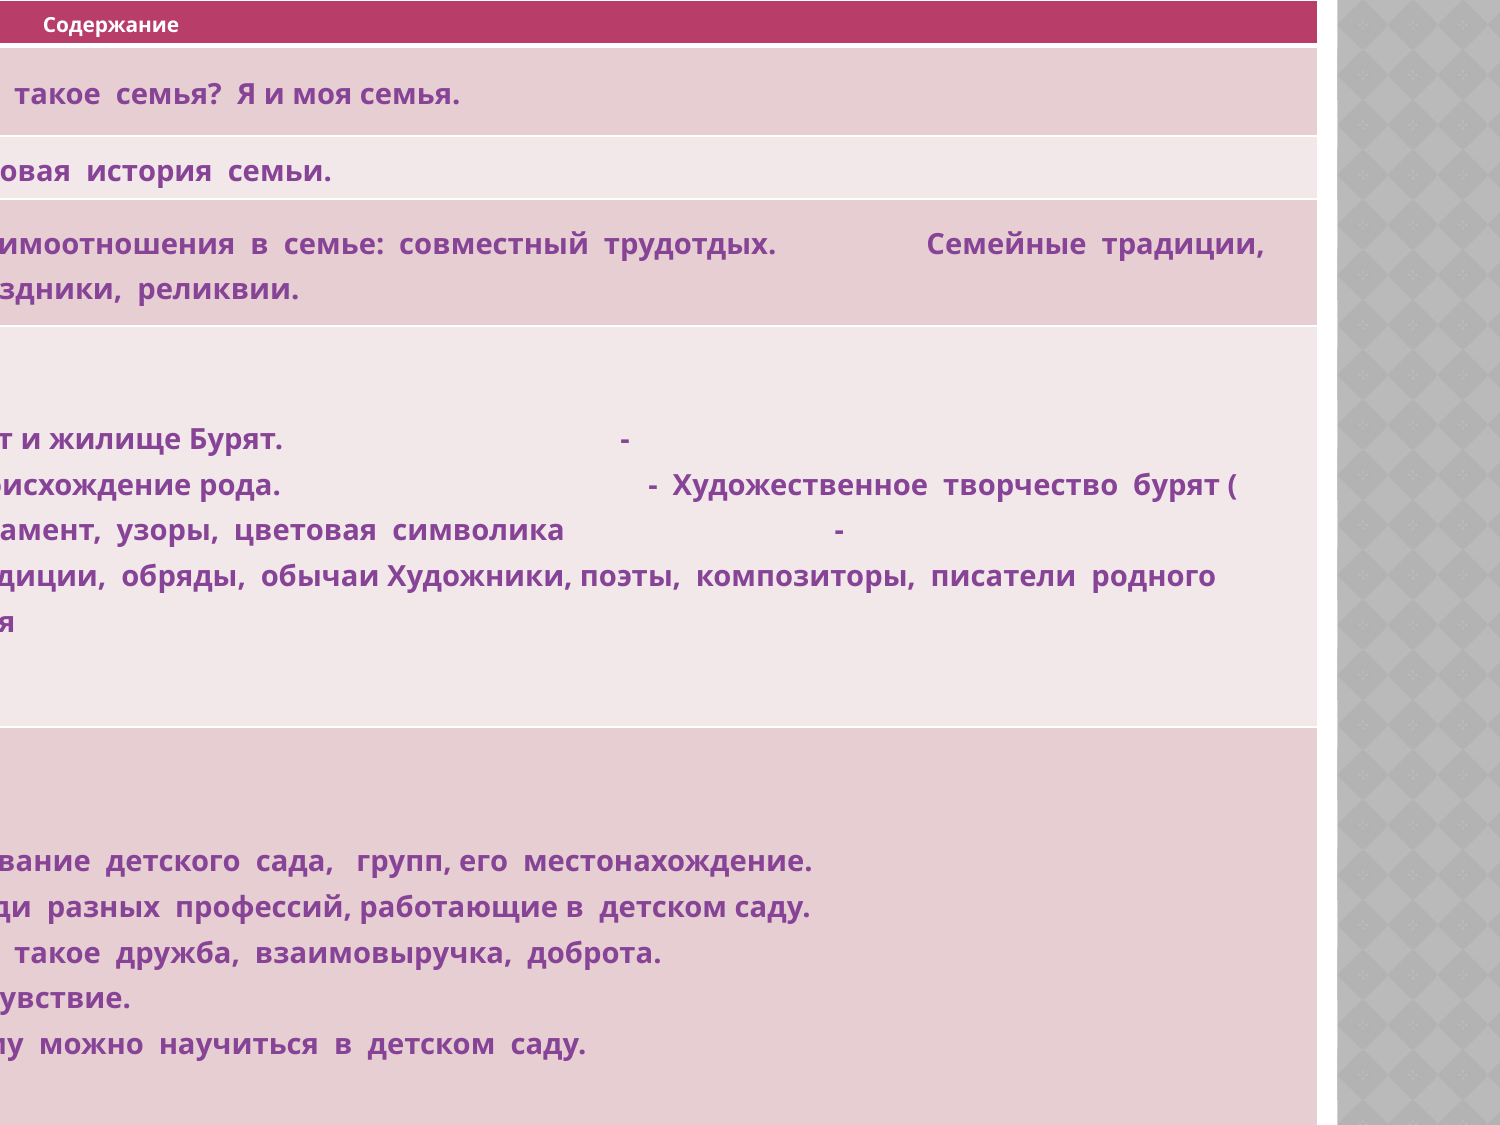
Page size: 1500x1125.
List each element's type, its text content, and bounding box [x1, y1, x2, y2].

table_cell Взаимоотношения в семье: совместный трудотдых. Семейные традиции, праздники, реликвии. [0, 200, 1317, 325]
table_cell Родовая история семьи. [0, 137, 1317, 198]
table_cell -Быт и жилище Бурят. -Происхождение рода. - Художественное творчество бурят ( орнамент, узоры, цветовая символика - Традиции, обряды, обычаи Художники, поэты, композиторы, писатели родного края [0, 327, 1317, 726]
table_cell название детского сада, групп, его местонахождение. Люди разных профессий, работающие в детском саду. Что такое дружба, взаимовыручка, доброта. Сочувствие. Чему можно научиться в детском саду. [0, 728, 1317, 1125]
table_cell Что такое семья? Я и моя семья. [0, 48, 1317, 135]
text_box [323, 259, 1500, 335]
table_header Содержание [0, 1, 1317, 43]
